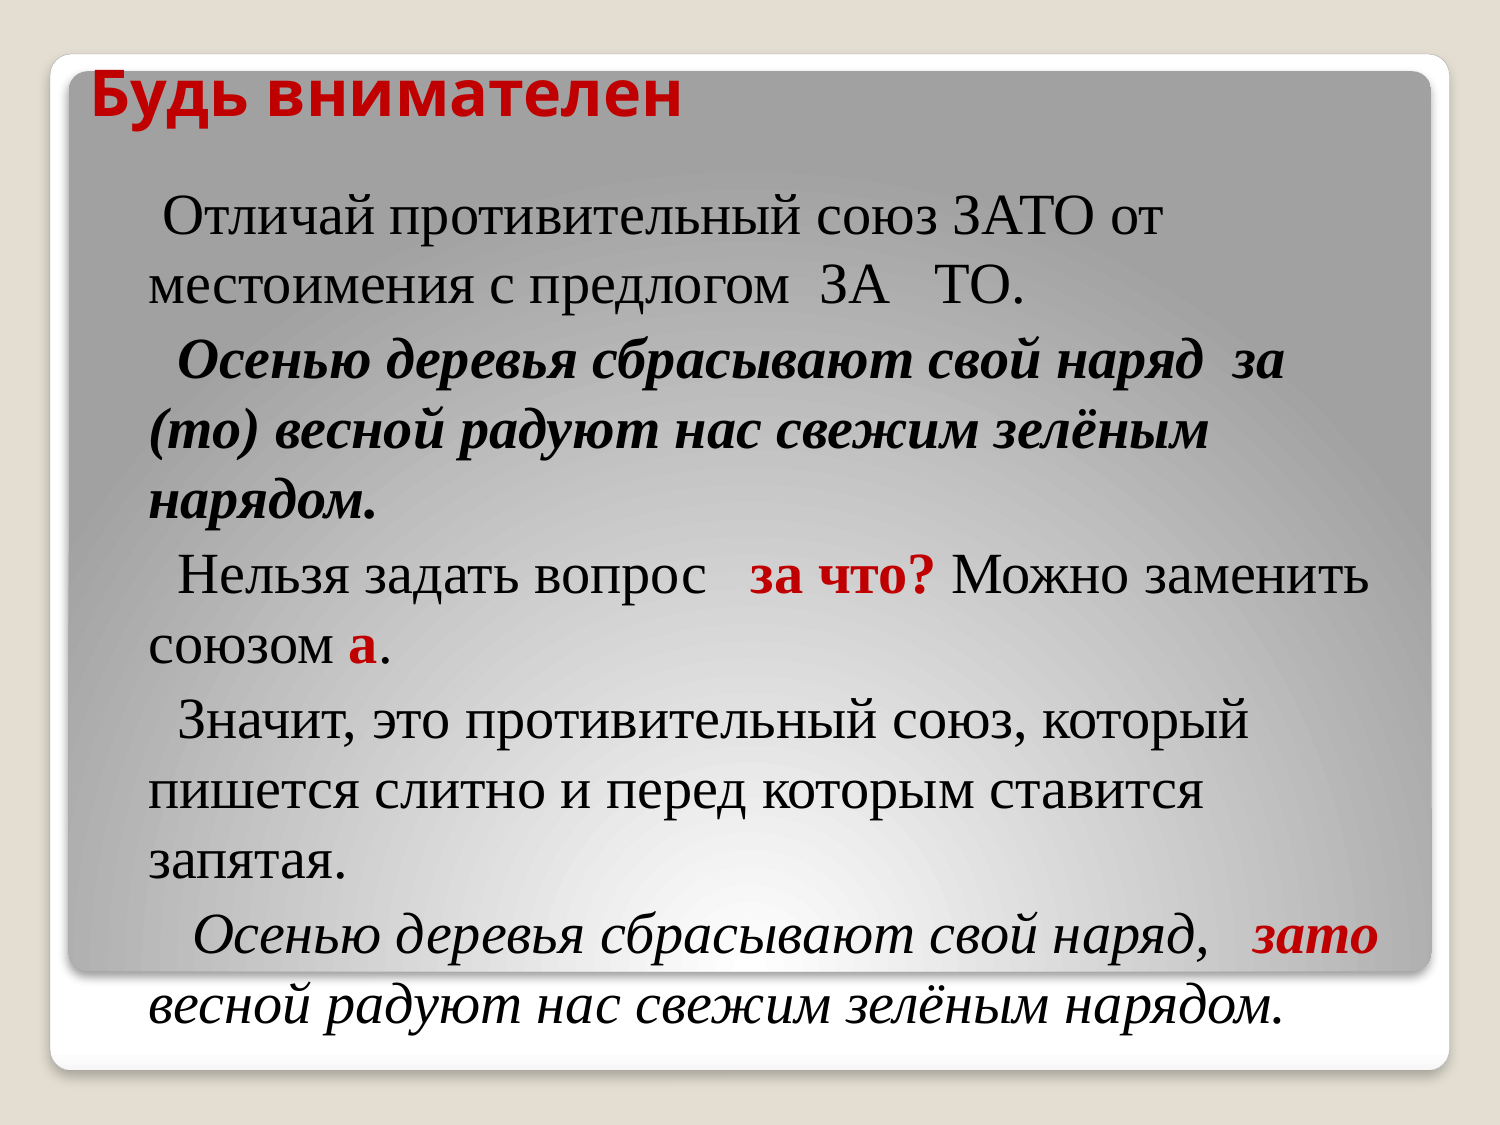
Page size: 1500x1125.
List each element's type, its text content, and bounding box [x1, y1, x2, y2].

list Отличай противительный союз ЗАТО от местоимения с предлогом ЗА ТО. Осенью деревья сбрасывают свой наряд за (то) весной радуют нас свежим зелёным нарядом. Нельзя задать вопрос за что? Можно заменить союзом а. Значит, это противительный союз, который пишется слитно и перед которым ставится запятая. Осенью деревья сбрасывают свой наряд, зато весной радуют нас свежим зелёным нарядом. [75, 160, 1425, 1059]
title Будь внимателен [75, 45, 1425, 138]
